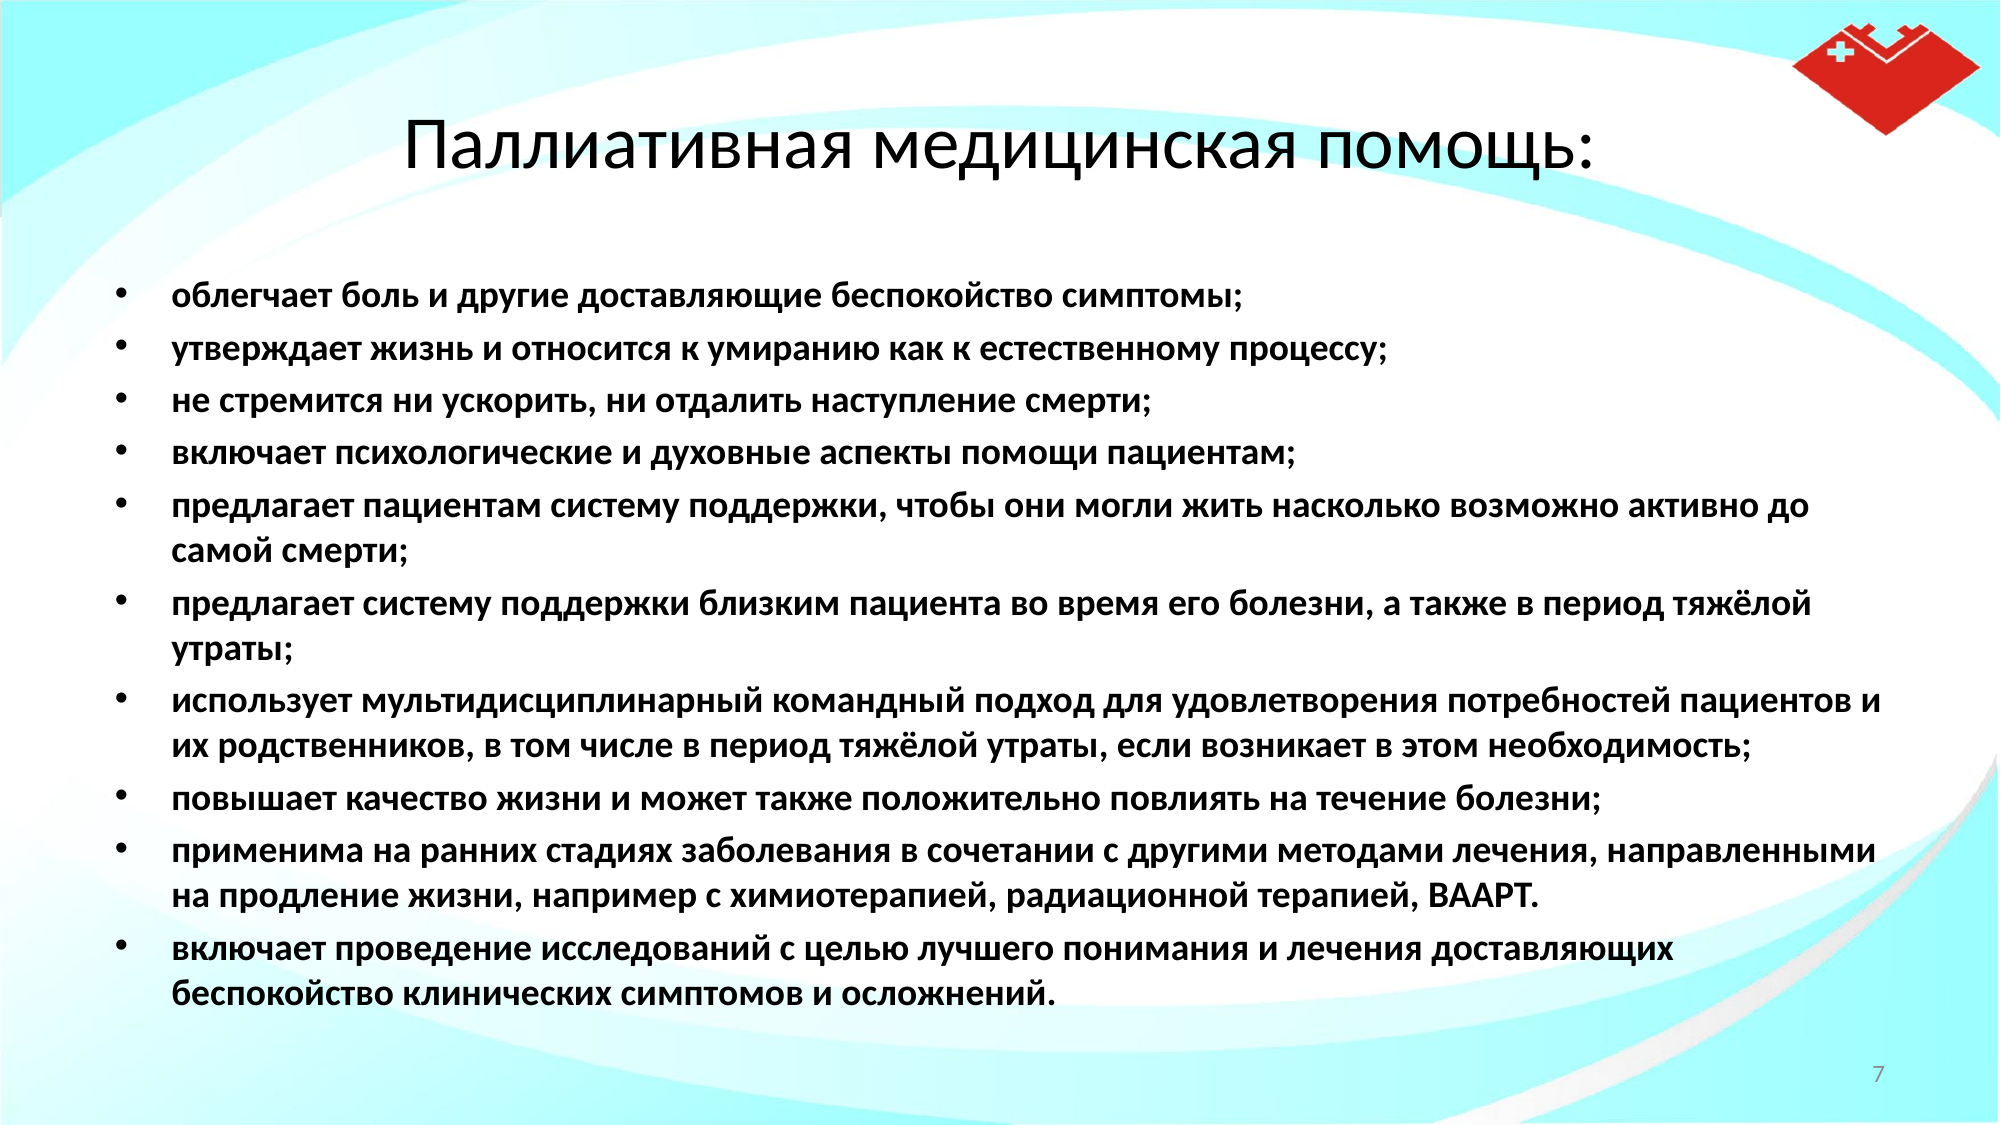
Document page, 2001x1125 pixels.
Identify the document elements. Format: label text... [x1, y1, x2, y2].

slide_number 7 [1433, 1042, 1900, 1103]
picture [0, 0, 2000, 1125]
title Паллиативная медицинская помощь: [99, 45, 1900, 233]
list облегчает боль и другие доставляющие беспокойство симптомы; утверждает жизнь и относится к умиранию как к естественному процессу; не стремится ни ускорить, ни отдалить наступление смерти; включает психологические и духовные аспекты помощи пациентам; предлагает пациентам систему поддержки, чтобы они могли жить насколько возможно активно до самой смерти; предлагает систему поддержки близким пациента во время его болезни, а также в период тяжёлой утраты; использует мультидисциплинарный командный подход для удовлетворения потребностей пациентов и их родственников, в том числе в период тяжёлой утраты, если возникает в этом необходимость; повышает качество жизни и может также положительно повлиять на течение болезни; применима на ранних стадиях заболевания в сочетании с другими методами лечения, направленными на продление жизни, например с химиотерапией, радиационной терапией, ВААРТ. включает проведение исследований с целью лучшего понимания и лечения доставляющих беспокойство клинических симптомов и осложнений. [99, 262, 1900, 1005]
